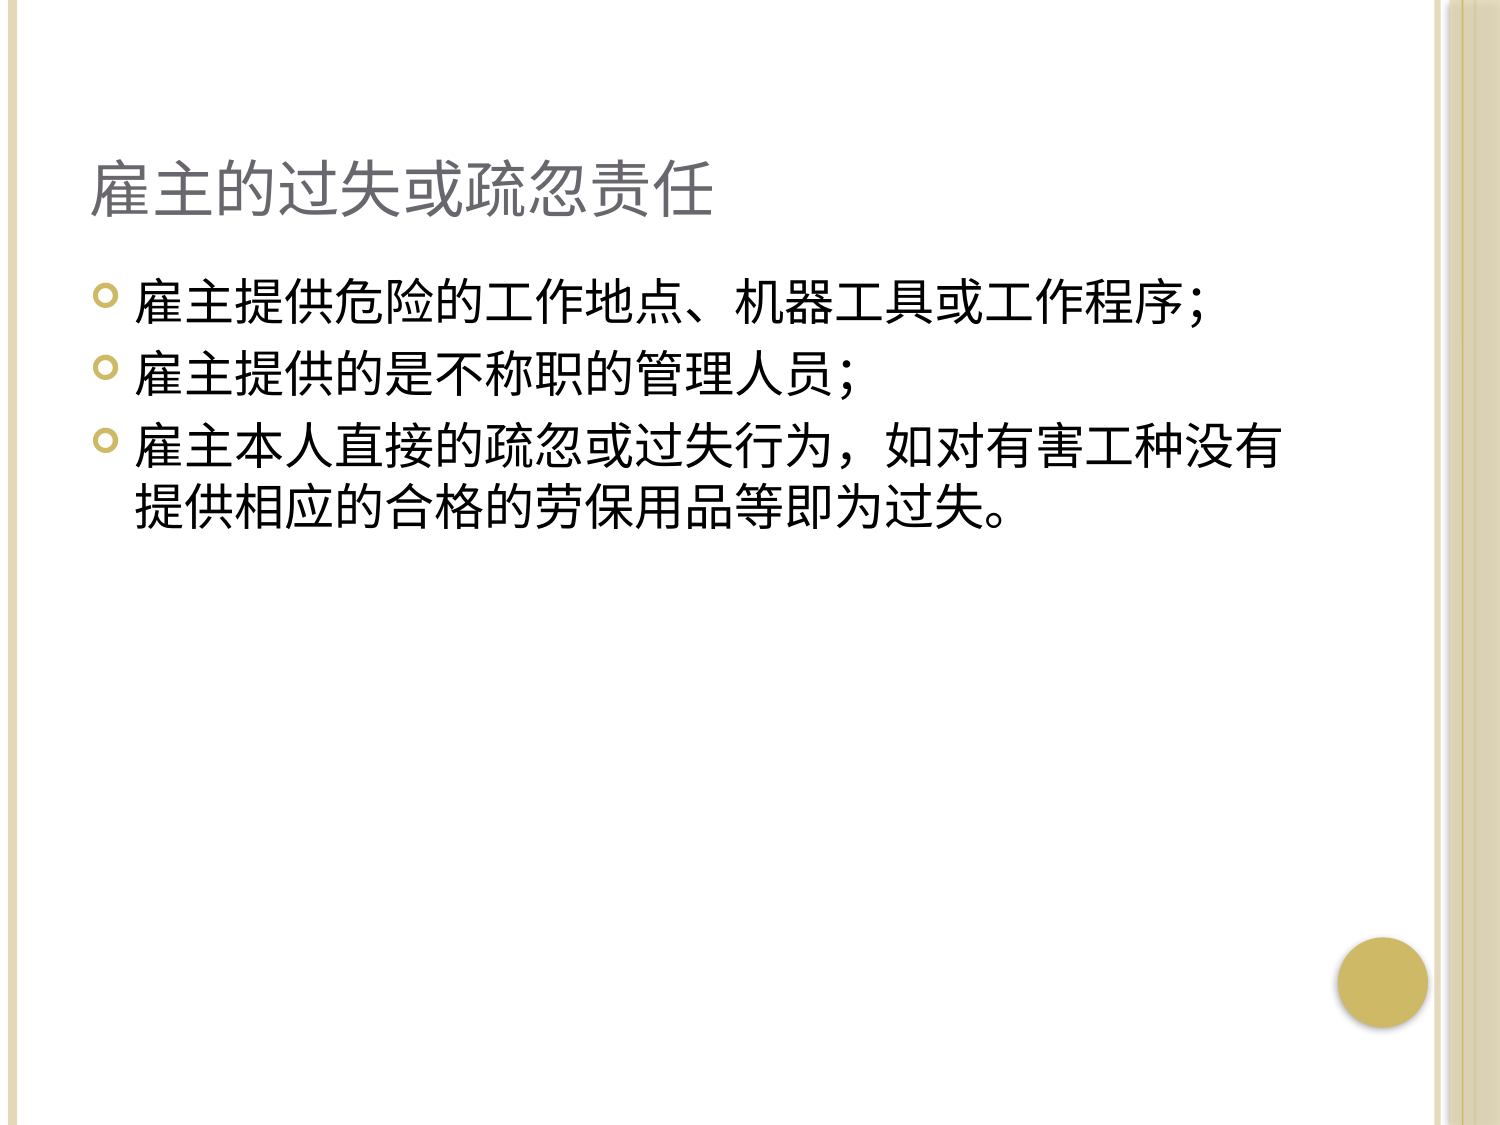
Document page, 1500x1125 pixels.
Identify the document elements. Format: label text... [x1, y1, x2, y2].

list 雇主提供危险的工作地点、机器工具或工作程序； 雇主提供的是不称职的管理人员； 雇主本人直接的疏忽或过失行为，如对有害工种没有提供相应的合格的劳保用品等即为过失。 [74, 262, 1301, 1063]
title 雇主的过失或疏忽责任 [75, 45, 1300, 233]
